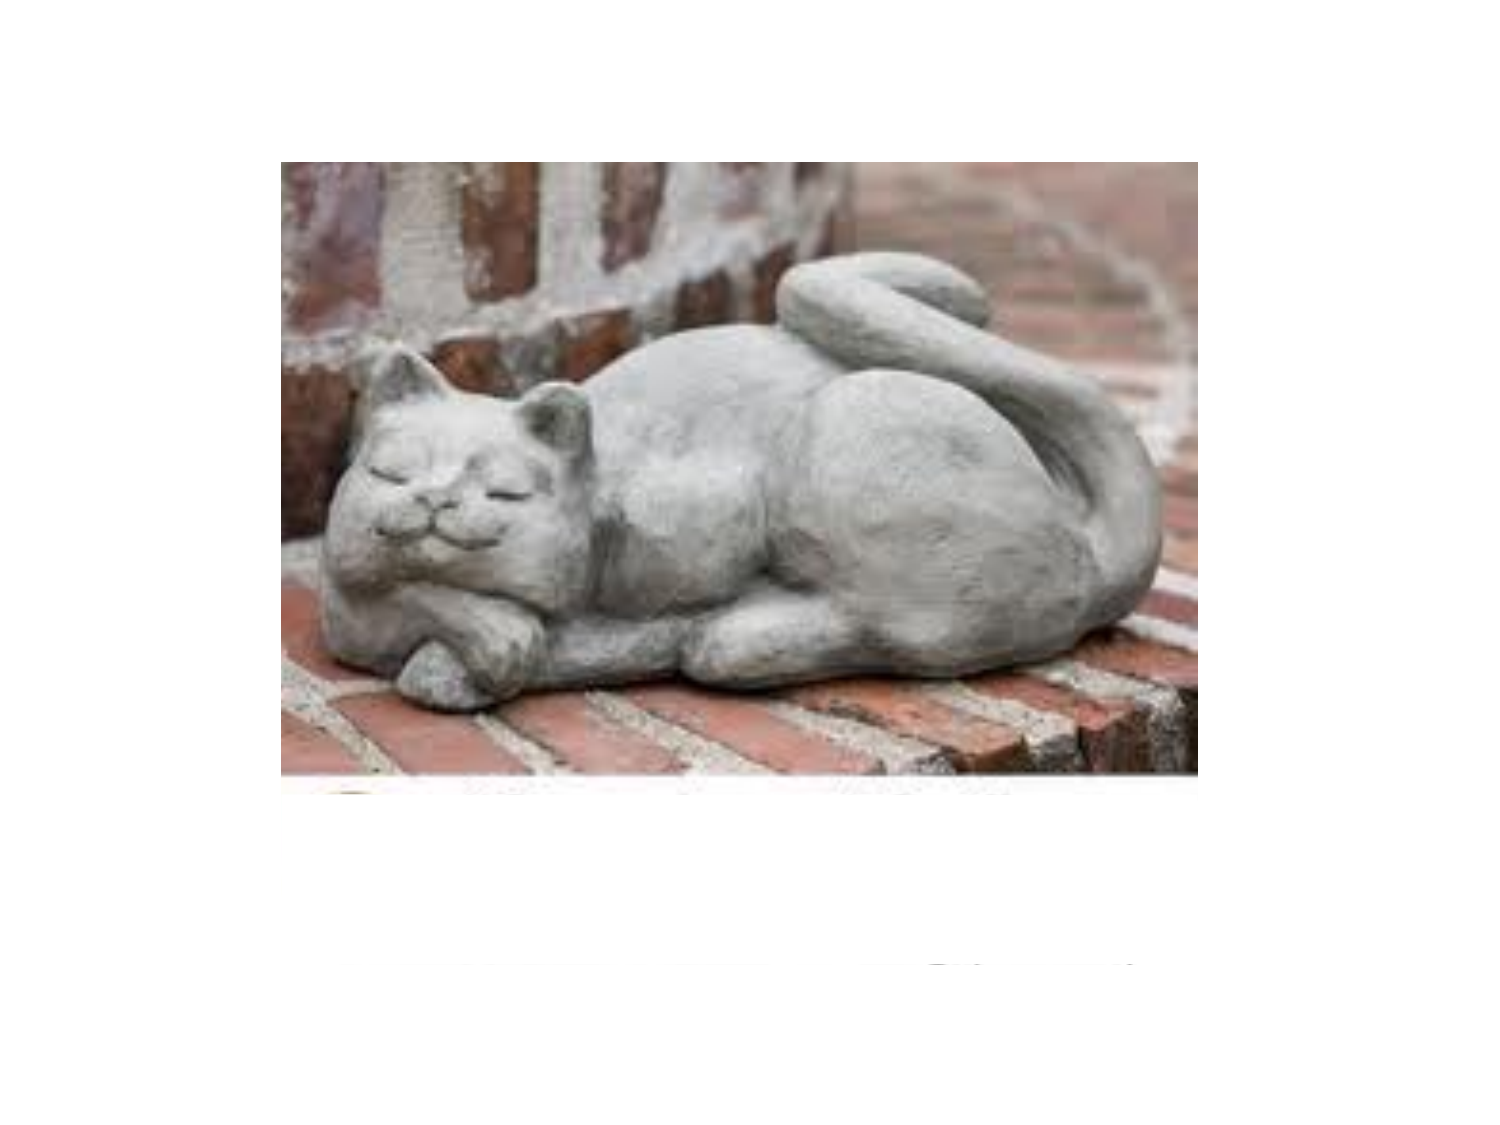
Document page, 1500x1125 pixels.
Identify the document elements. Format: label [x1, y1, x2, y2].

picture [281, 162, 1198, 965]
